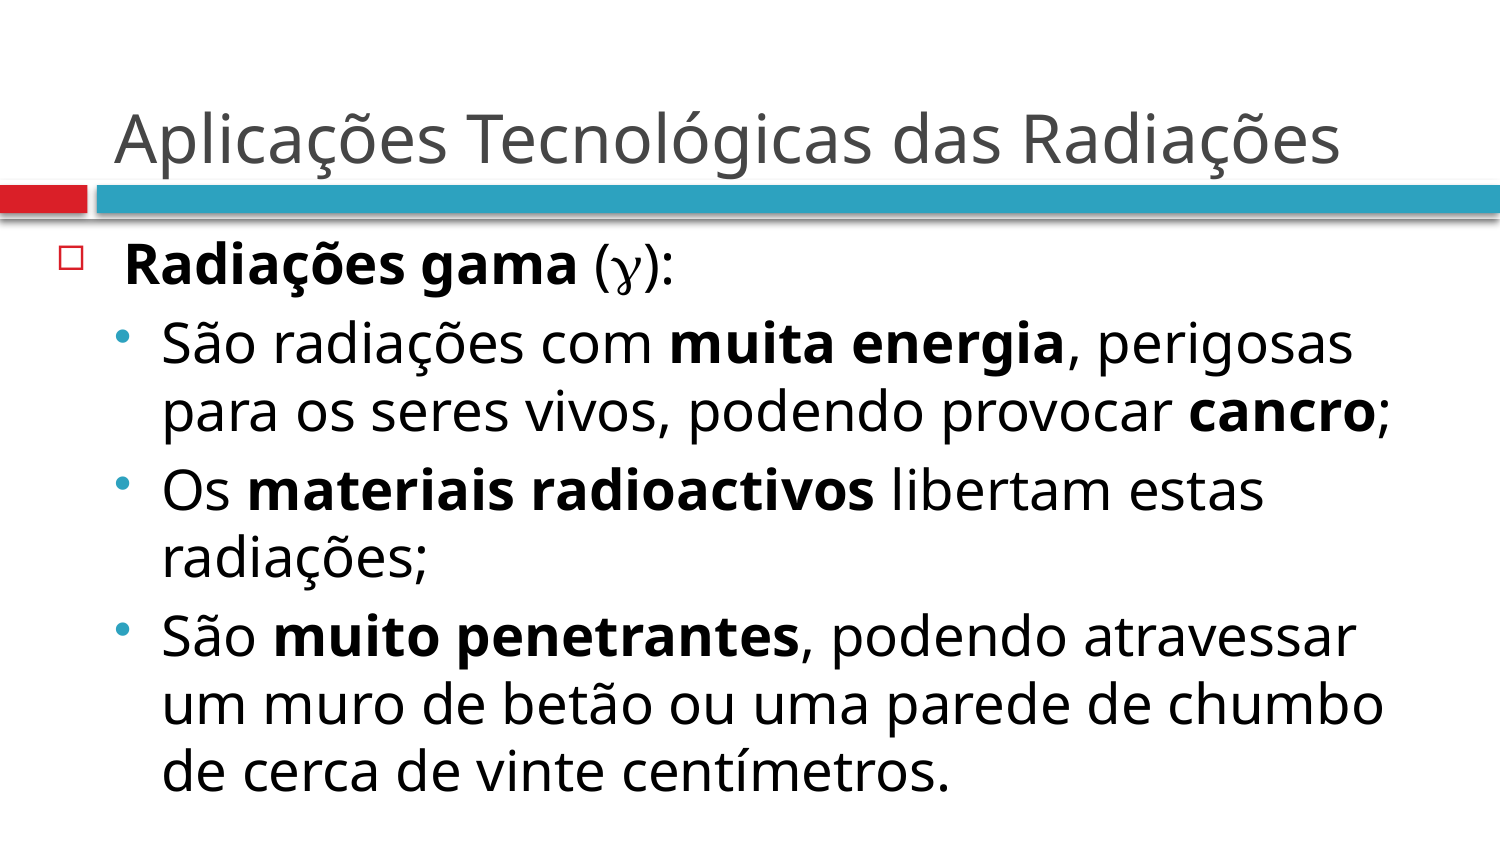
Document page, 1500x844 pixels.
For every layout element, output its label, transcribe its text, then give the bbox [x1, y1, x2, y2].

list Radiações gama (): São radiações com muita energia, perigosas para os seres vivos, podendo provocar cancro; Os materiais radioactivos libertam estas radiações; São muito penetrantes, podendo atravessar um muro de betão ou uma parede de chumbo de cerca de vinte centímetros. [41, 221, 1453, 758]
title Aplicações Tecnológicas das Radiações [99, 19, 1438, 185]
